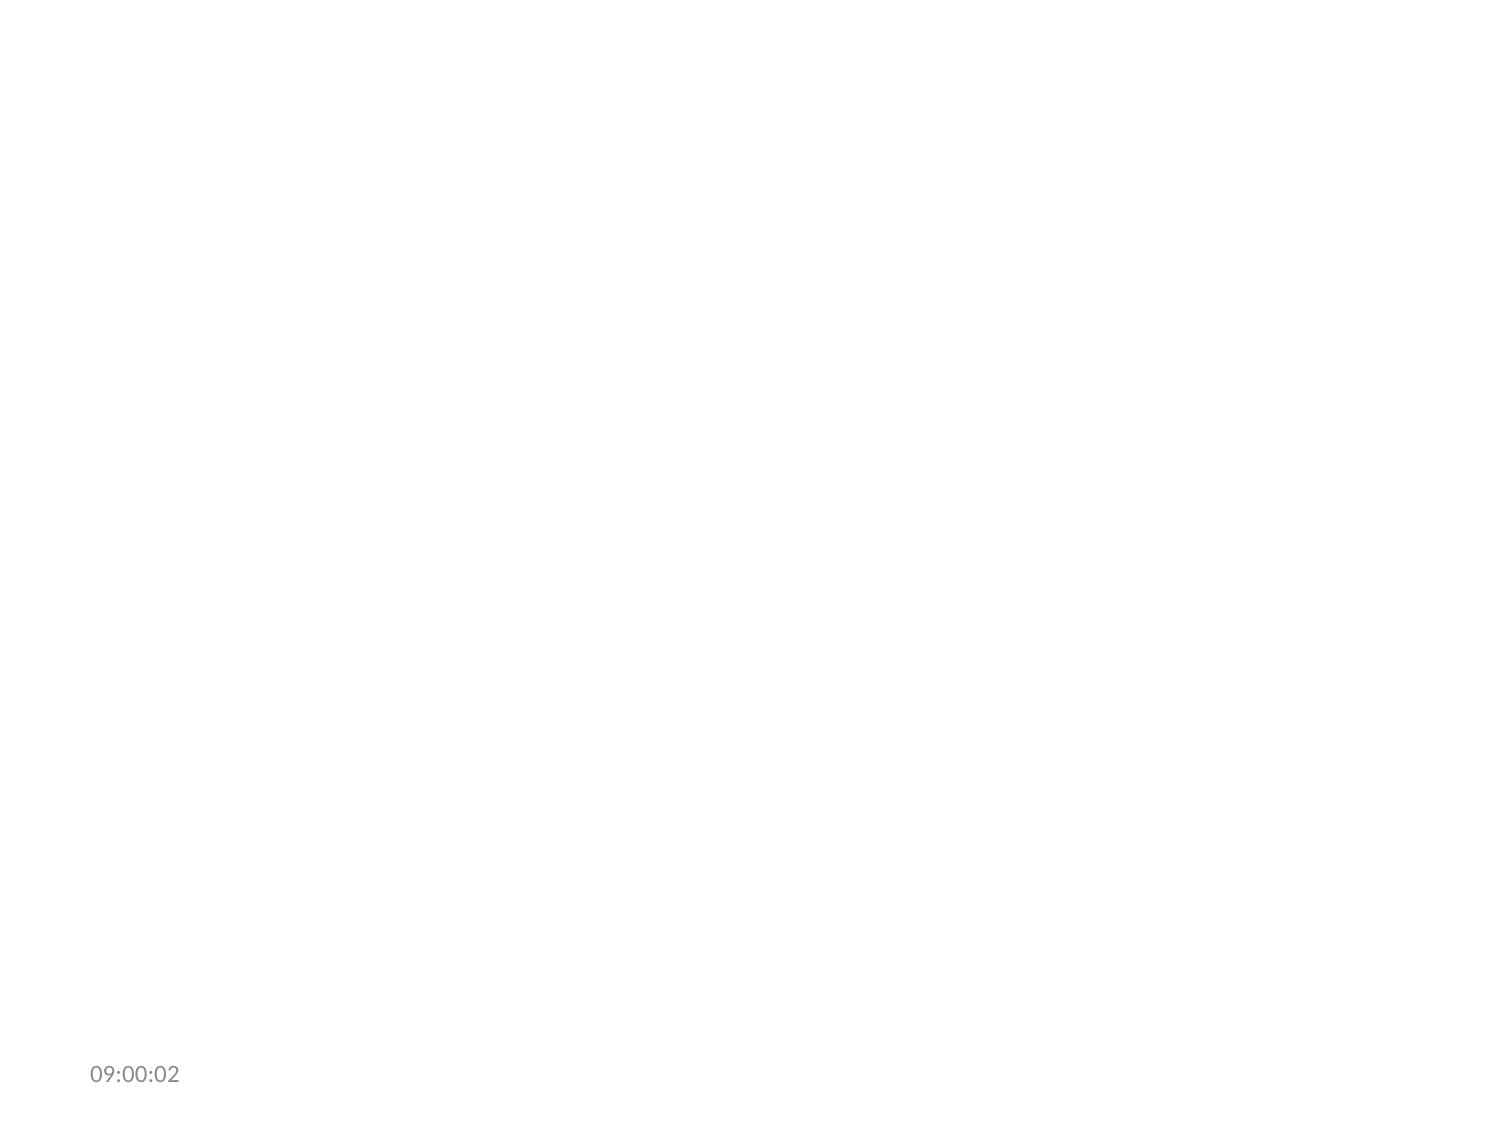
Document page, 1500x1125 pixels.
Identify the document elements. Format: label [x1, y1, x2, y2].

slide_number [75, 1042, 425, 1103]
